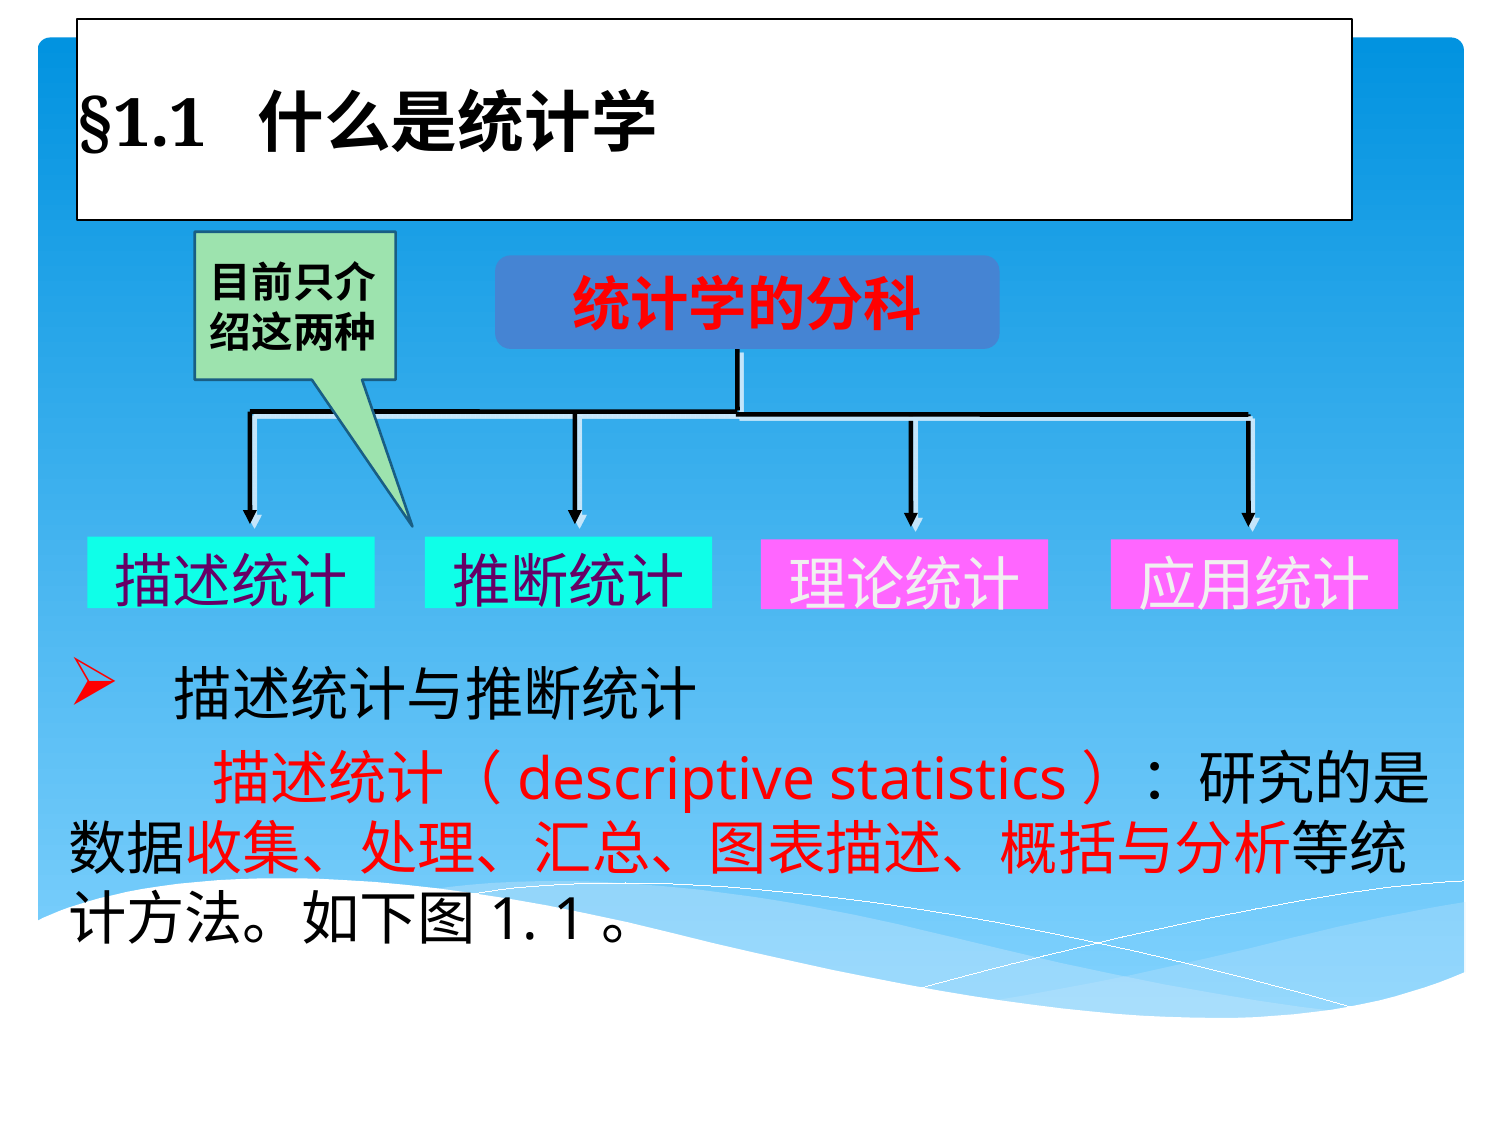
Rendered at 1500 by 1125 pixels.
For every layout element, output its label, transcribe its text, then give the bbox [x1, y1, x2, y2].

text_box 目前只介绍这两种 [193, 230, 397, 347]
text_box 统计学的分科 [495, 255, 1000, 349]
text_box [735, 414, 1399, 610]
subtitle 描述统计与推断统计 描述统计（descriptive statistics）：研究的是数据收集、处理、汇总、图表描述、概括与分析等统计方法。如下图1. 1。 [53, 231, 1471, 1035]
title §1.1 什么是统计学 [76, 19, 1352, 220]
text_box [87, 348, 738, 609]
